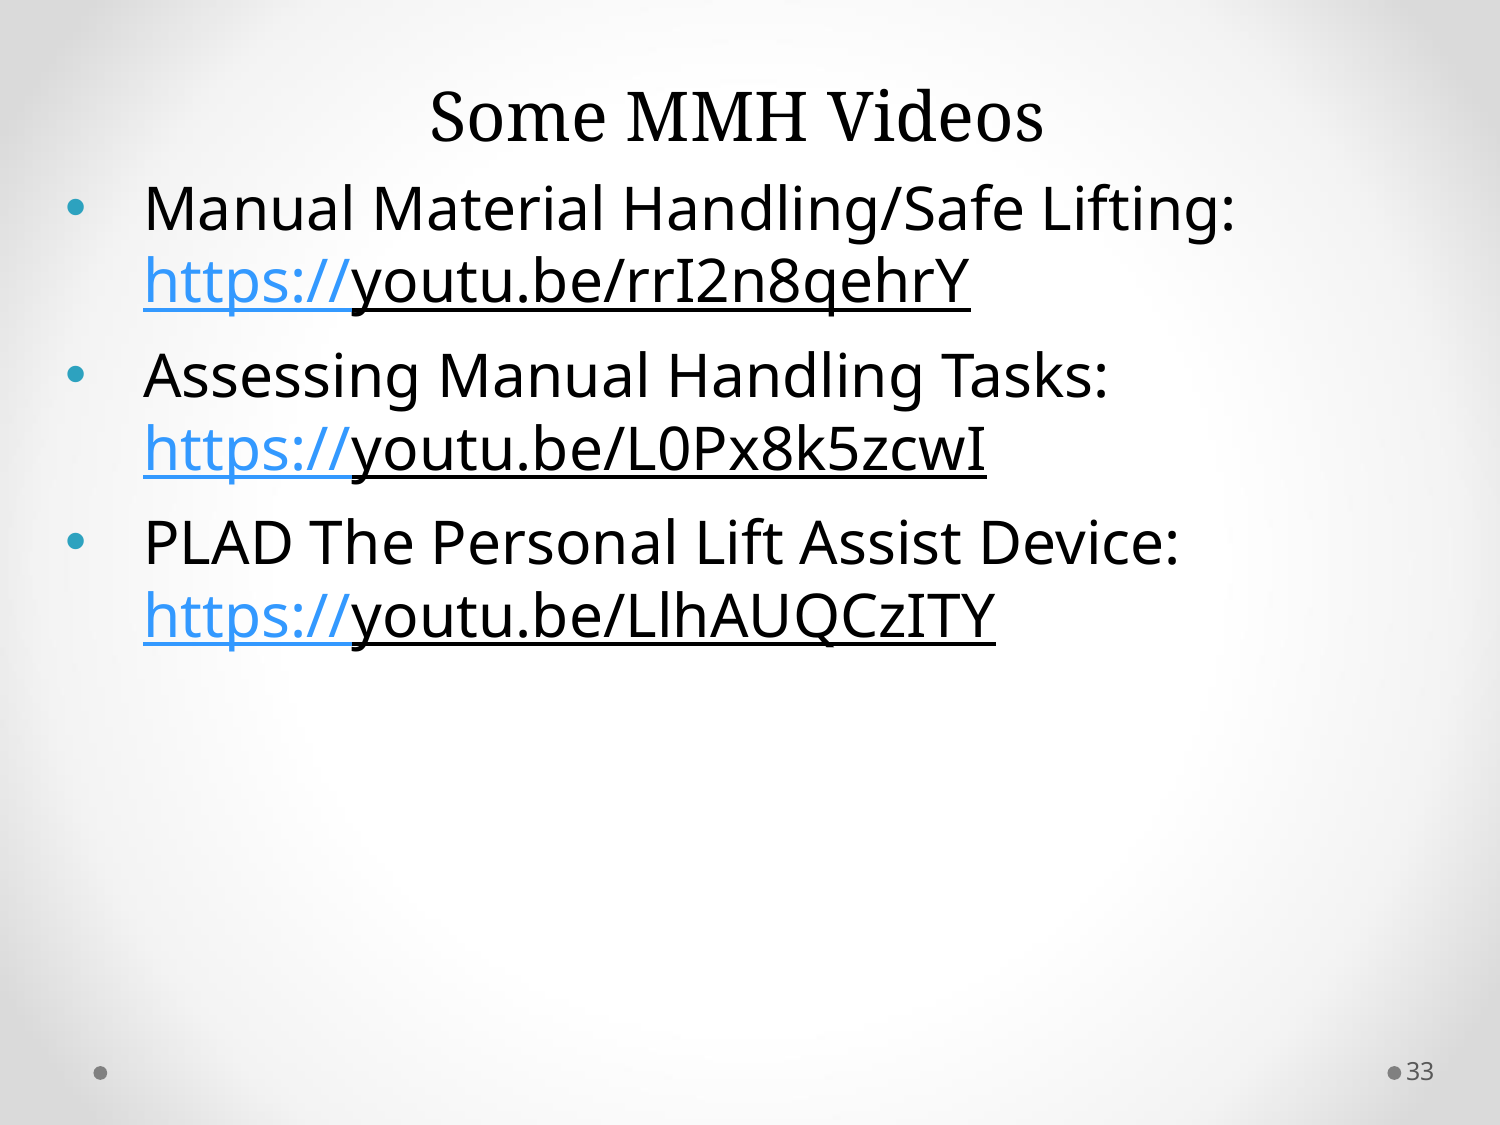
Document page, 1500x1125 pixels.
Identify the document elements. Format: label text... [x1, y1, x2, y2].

list Manual Material Handling/Safe Lifting: https://youtu.be/rrI2n8qehrY Assessing Manual Handling Tasks: https://youtu.be/L0Px8k5zcwI PLAD The Personal Lift Assist Device: https://youtu.be/LlhAUQCzITY [50, 162, 1488, 1113]
picture [0, 0, 1500, 1125]
slide_number 33 [1401, 1042, 1494, 1103]
title Some MMH Videos [62, 62, 1413, 162]
